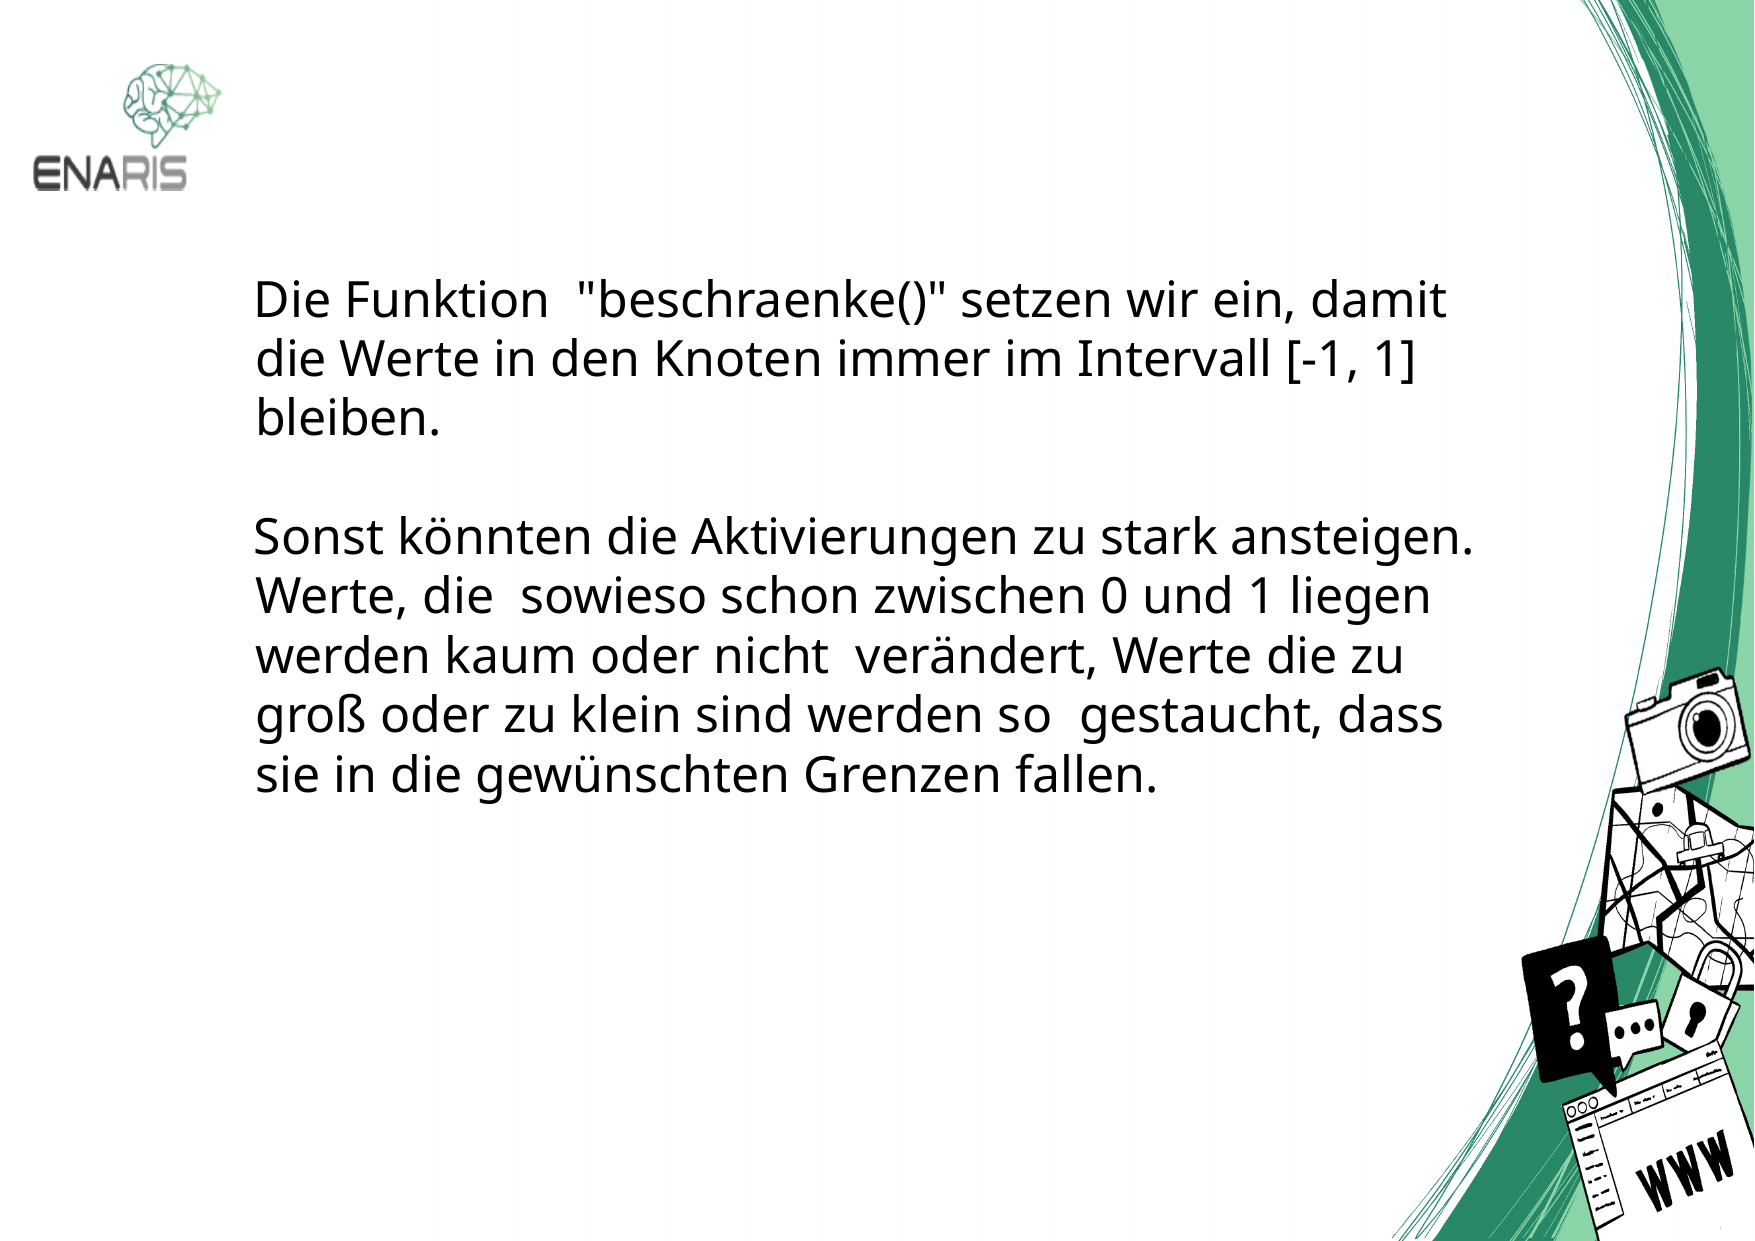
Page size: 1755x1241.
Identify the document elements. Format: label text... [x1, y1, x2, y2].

picture [358, 0, 1754, 1241]
text_box Die Funktion "beschraenke()" setzen wir ein, damit die Werte in den Knoten immer im Intervall [-1, 1] bleiben. Sonst könnten die Aktivierungen zu stark ansteigen. Werte, die sowieso schon zwischen 0 und 1 liegen werden kaum oder nicht verändert, Werte die zu groß oder zu klein sind werden so gestaucht, dass sie in die gewünschten Grenzen fallen. [252, 207, 1478, 804]
picture [33, 64, 223, 191]
